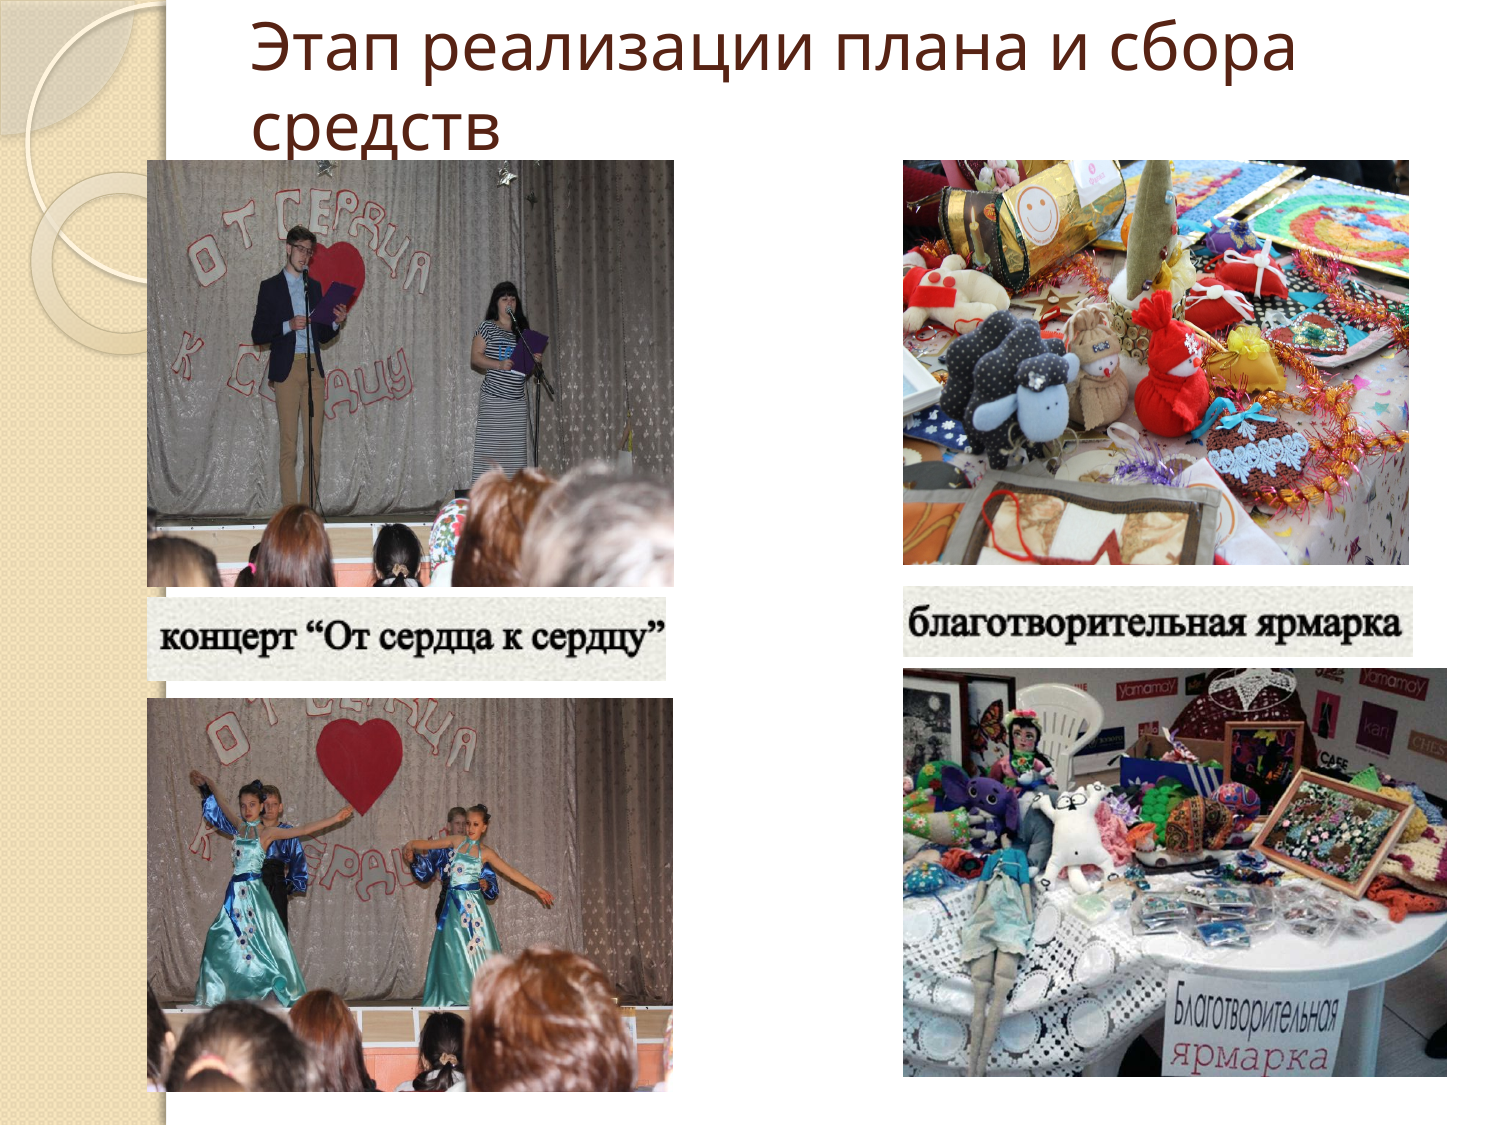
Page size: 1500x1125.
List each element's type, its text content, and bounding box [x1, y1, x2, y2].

picture [147, 597, 666, 681]
picture [903, 585, 1414, 657]
picture [903, 668, 1448, 1077]
picture [903, 160, 1409, 566]
picture [147, 160, 674, 587]
title Этап реализации плана и сбора средств [235, 0, 1466, 209]
picture [147, 698, 673, 1093]
